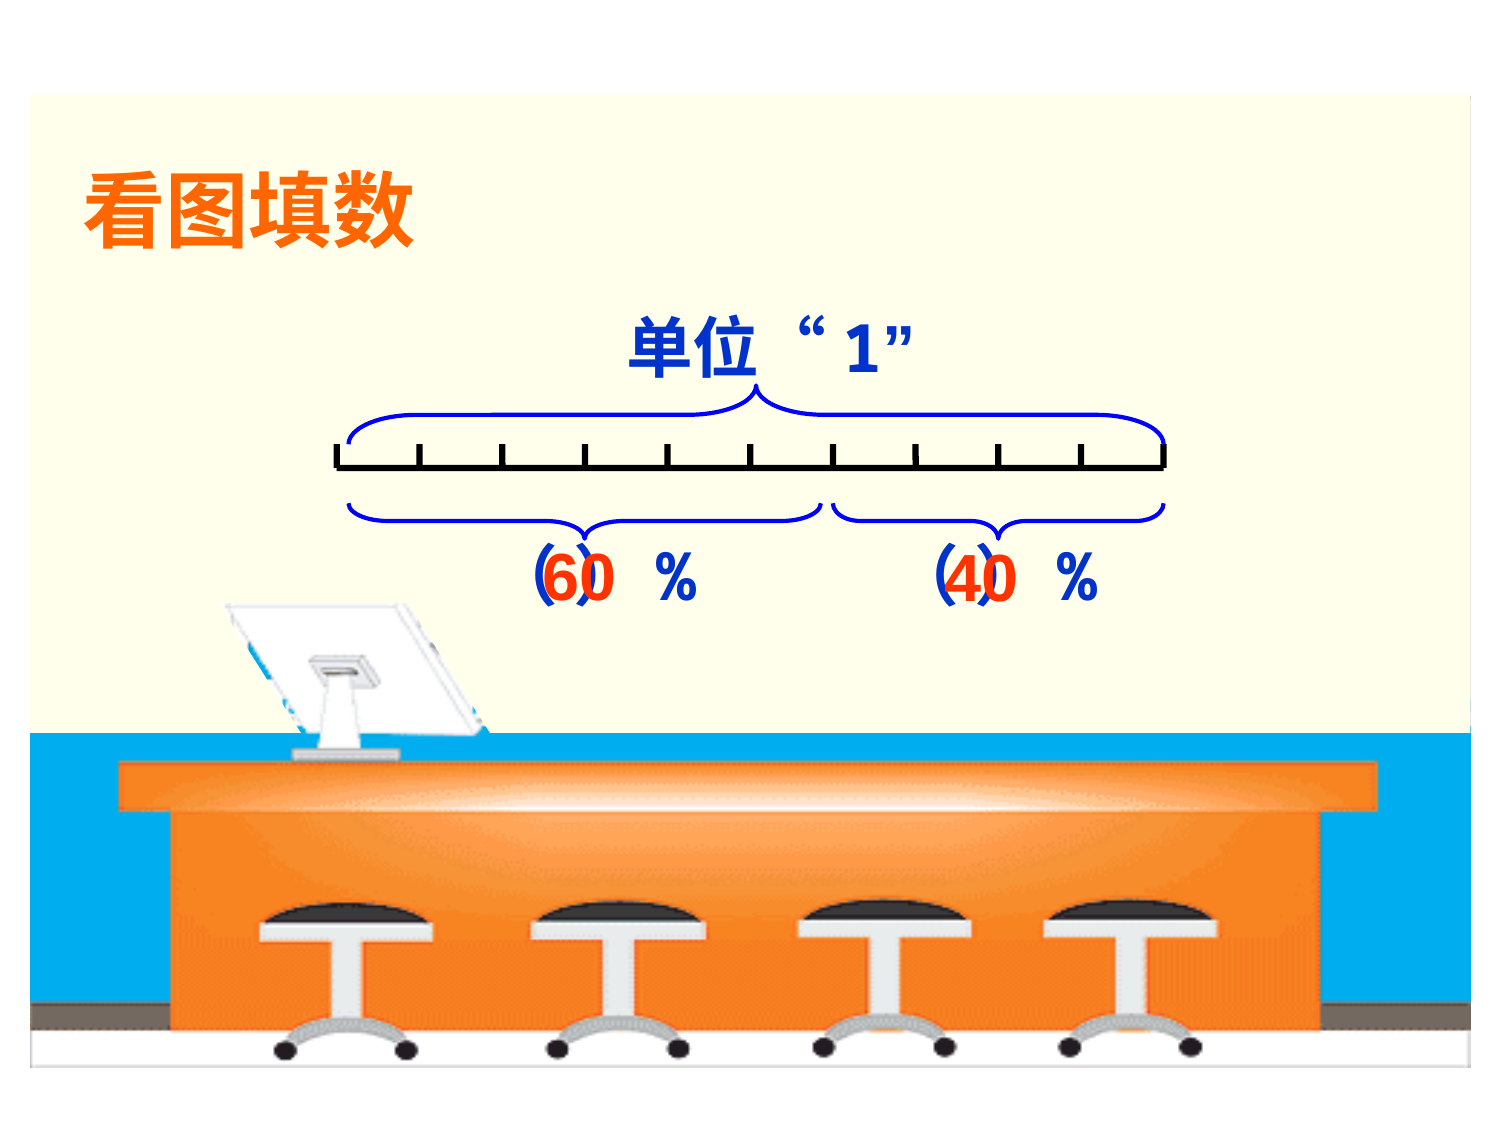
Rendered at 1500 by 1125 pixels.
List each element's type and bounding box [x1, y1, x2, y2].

text_box [336, 444, 417, 469]
picture [29, 94, 1473, 1071]
text_box [419, 444, 1082, 468]
text_box [1084, 444, 1164, 469]
